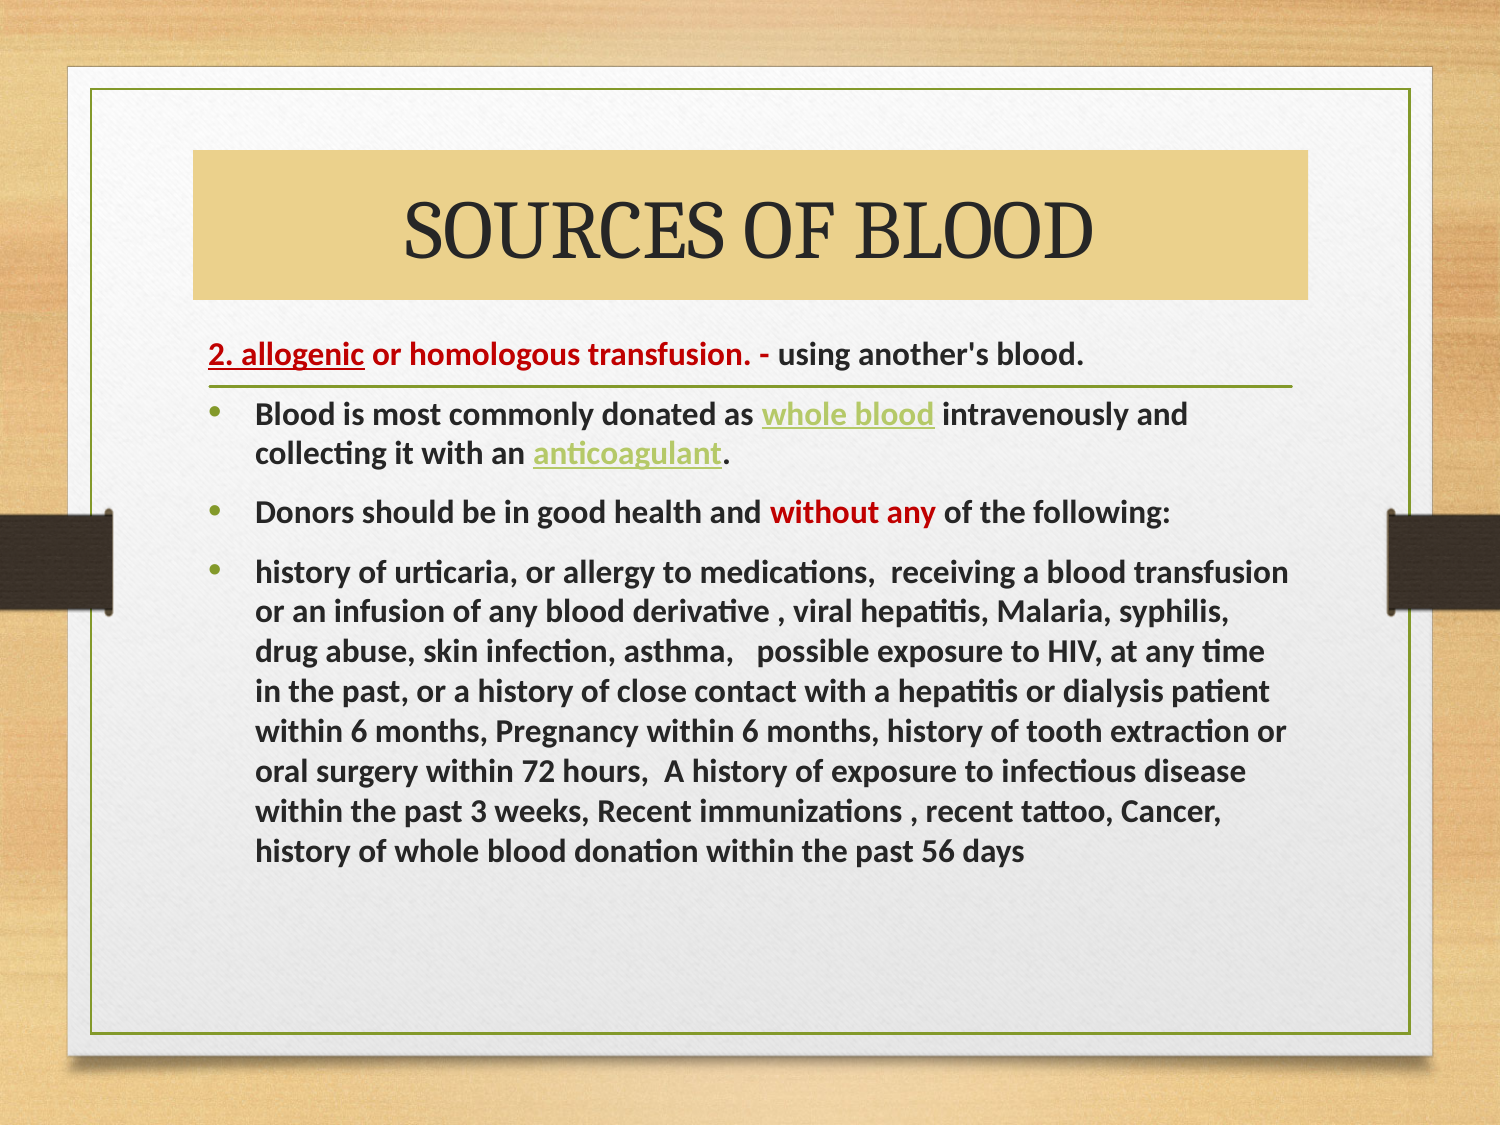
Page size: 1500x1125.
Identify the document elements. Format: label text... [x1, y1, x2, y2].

picture [0, 0, 1500, 1125]
title SOURCES OF BLOOD [193, 150, 1309, 300]
list 2. allogenic or homologous transfusion. - using another's blood. Blood is most commonly donated as whole blood intravenously and collecting it with an anticoagulant. Donors should be in good health and without any of the following: history of urticaria, or allergy to medications, receiving a blood transfusion or an infusion of any blood derivative , viral hepatitis, Malaria, syphilis, drug abuse, skin infection, asthma, possible exposure to HIV, at any time in the past, or a history of close contact with a hepatitis or dialysis patient within 6 months, Pregnancy within 6 months, history of tooth extraction or oral surgery within 72 hours, A history of exposure to infectious disease within the past 3 weeks, Recent immunizations , recent tattoo, Cancer, history of whole blood donation within the past 56 days [193, 324, 1309, 912]
